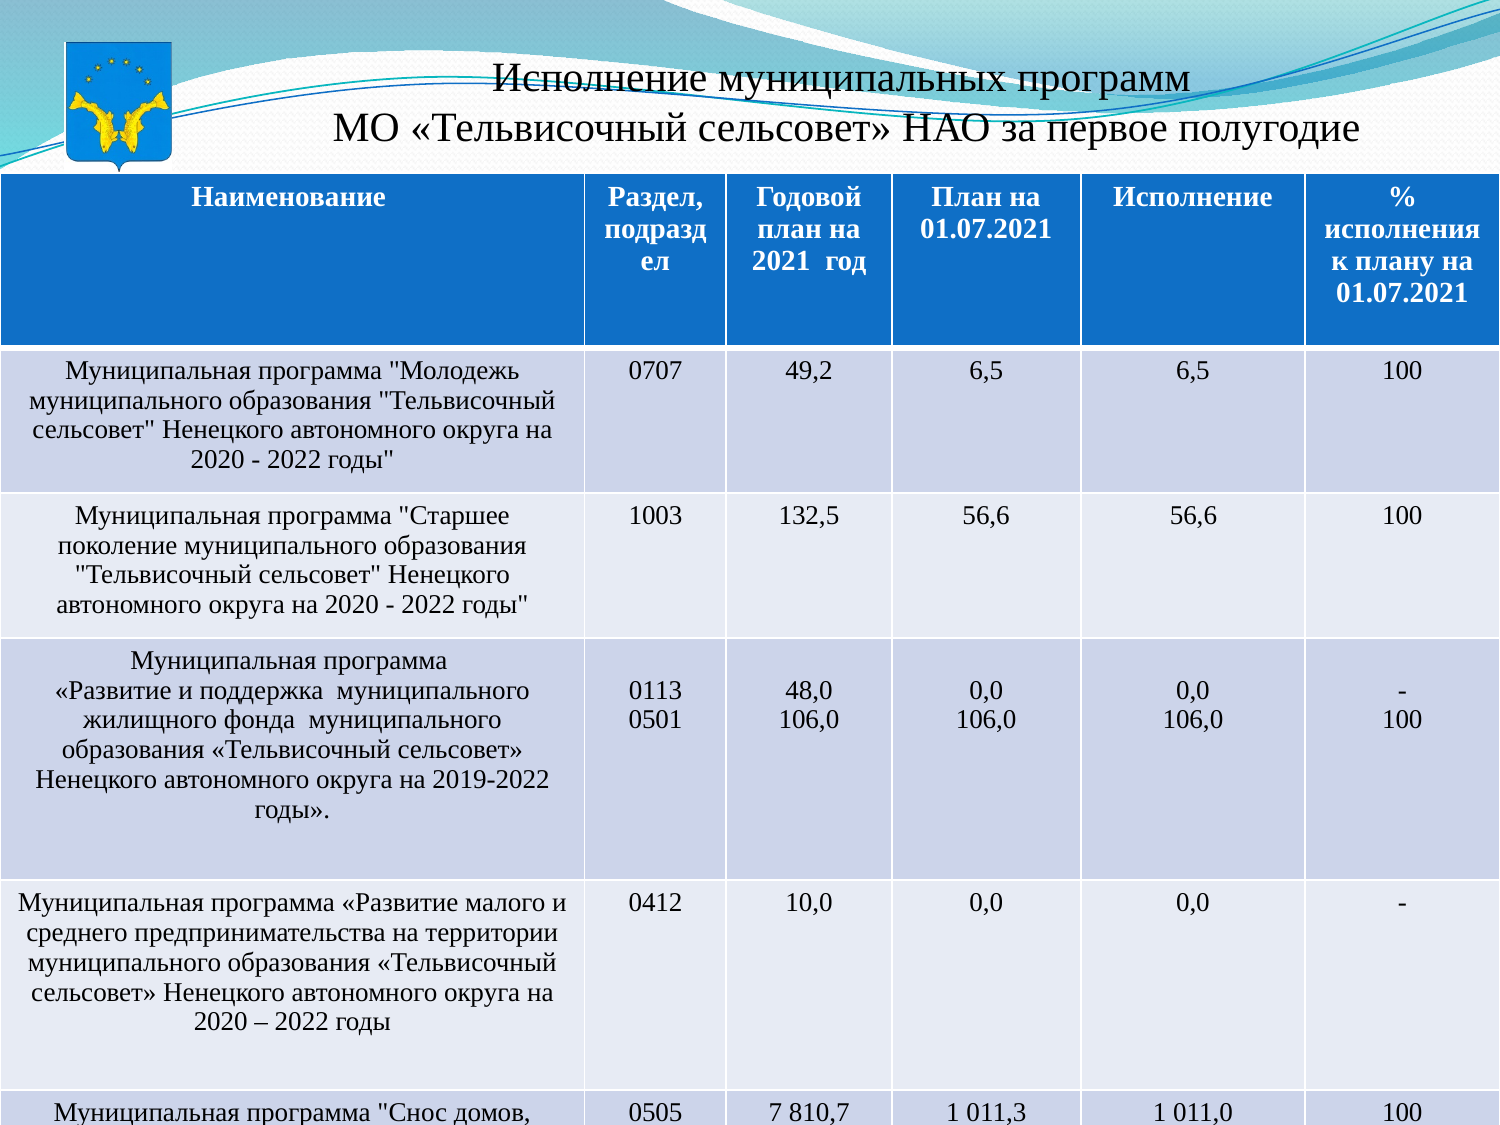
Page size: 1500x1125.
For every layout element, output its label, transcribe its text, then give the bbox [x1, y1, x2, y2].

table_cell 7 810,7 [727, 1091, 891, 1125]
table_cell Муниципальная программа «Развитие малого и среднего предпринимательства на территории муниципального образования «Тельвисочный сельсовет» Ненецкого автономного округа на 2020 – 2022 годы [1, 881, 584, 1089]
table_cell 10,0 [727, 881, 891, 1089]
table_cell 49,2 [727, 351, 891, 492]
table_header Раздел, подраздел [585, 174, 725, 345]
table_cell Муниципальная программа «Развитие и поддержка муниципального жилищного фонда муниципального образования «Тельвисочный сельсовет» Ненецкого автономного округа на 2019-2022 годы». [1, 639, 584, 879]
table_header % исполнения к плану на 01.07.2021 [1306, 174, 1499, 345]
table_cell 0,0 [1082, 881, 1304, 1089]
table_cell 0,0 106,0 [1082, 639, 1304, 879]
table_cell 132,5 [727, 494, 891, 637]
table_cell 100 [1306, 494, 1499, 637]
table_cell Муниципальная программа "Старшее поколение муниципального образования "Тельвисочный сельсовет" Ненецкого автономного округа на 2020 - 2022 годы" [1, 494, 584, 637]
table_header Годовой план на 2021 год [727, 174, 891, 345]
table_cell 0,0 106,0 [893, 639, 1080, 879]
table_cell 1 011,3 [893, 1091, 1080, 1125]
table_cell - [1306, 881, 1499, 1089]
table_cell 0,0 [893, 881, 1080, 1089]
table_cell 100 [1306, 351, 1499, 492]
table_cell 100 [1306, 1091, 1499, 1125]
table_cell 0707 [585, 351, 725, 492]
table_header План на 01.07.2021 [893, 174, 1080, 345]
table_cell Муниципальная программа "Снос домов, признанных в установленном порядке ветхими и/или аварийными и подлежащими сносу или реконструкции, на территории муниципального образования «Тельвисочный сельсовет» Ненецкого автономного округа на 2021-2023 годы. [1, 1091, 584, 1125]
table_cell 0412 [585, 881, 725, 1089]
table_cell 56,6 [893, 494, 1080, 637]
table_cell 0505 [585, 1091, 725, 1125]
table_cell 56,6 [1082, 494, 1304, 637]
table_cell 6,5 [1082, 351, 1304, 492]
table_cell 1003 [585, 494, 725, 637]
table_cell - 100 [1306, 639, 1499, 879]
table_cell 48,0 106,0 [727, 639, 891, 879]
table_cell 1 011,0 [1082, 1091, 1304, 1125]
text_box Исполнение муниципальных программ МО «Тельвисочный сельсовет» НАО за первое полугодие [183, 42, 1500, 158]
picture [64, 42, 172, 173]
table_cell 0113 0501 [585, 639, 725, 879]
table_cell Муниципальная программа "Молодежь муниципального образования "Тельвисочный сельсовет" Ненецкого автономного округа на 2020 - 2022 годы" [1, 351, 584, 492]
table_header Наименование [1, 174, 584, 345]
table_cell 6,5 [893, 351, 1080, 492]
table_header Исполнение [1082, 174, 1304, 345]
